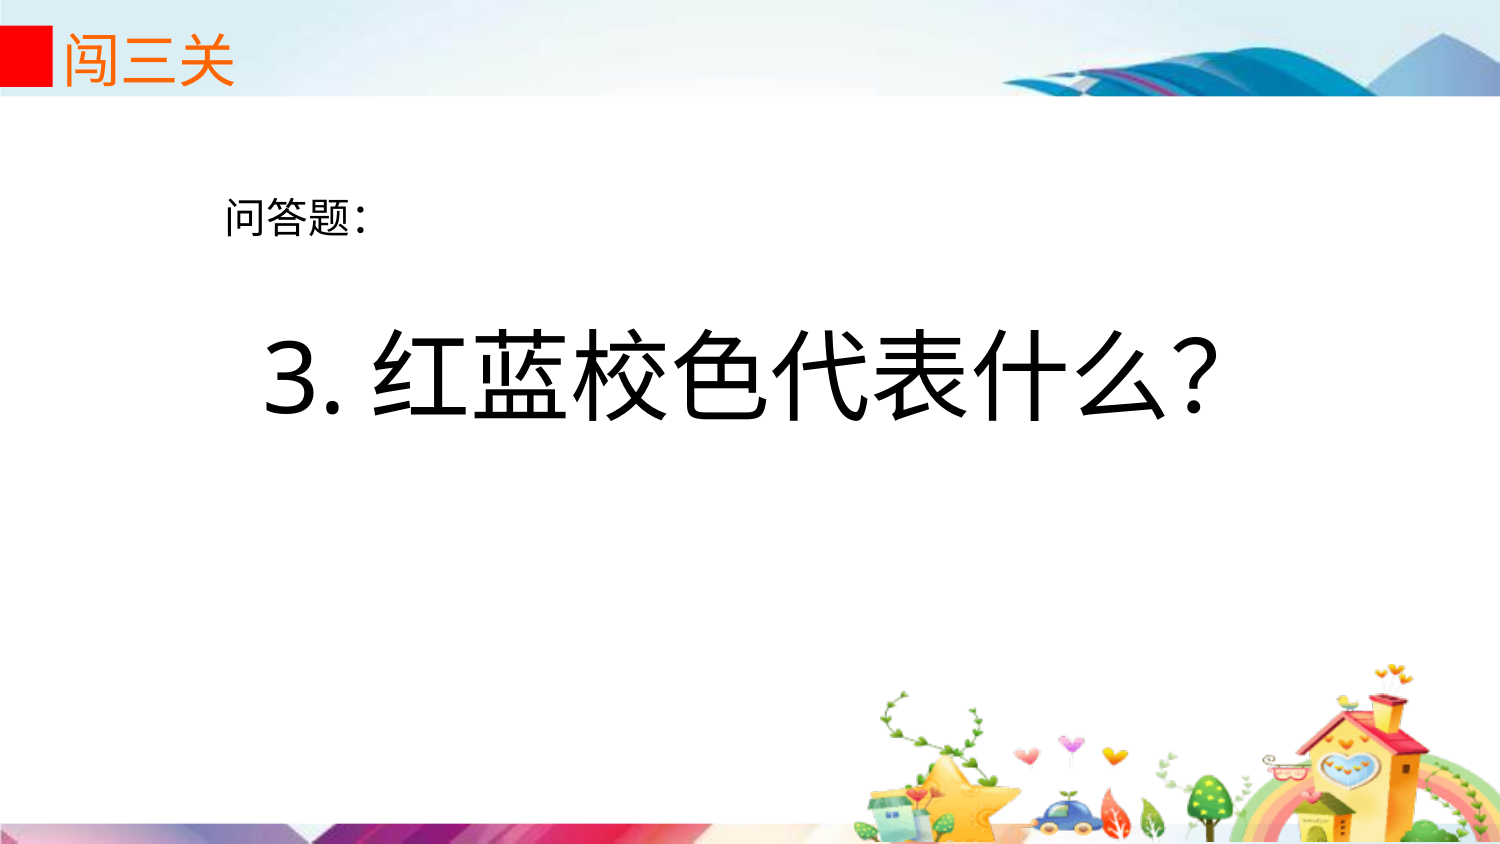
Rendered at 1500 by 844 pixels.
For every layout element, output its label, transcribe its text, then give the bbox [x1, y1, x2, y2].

picture [1189, 88, 1203, 96]
picture [0, 87, 47, 96]
text_box 闯三关 [47, 16, 253, 102]
picture [0, 664, 1500, 844]
picture [0, 0, 1500, 96]
text_box 3.红蓝校色代表什么？ [153, 306, 1380, 441]
text_box 问答题： [210, 184, 407, 250]
